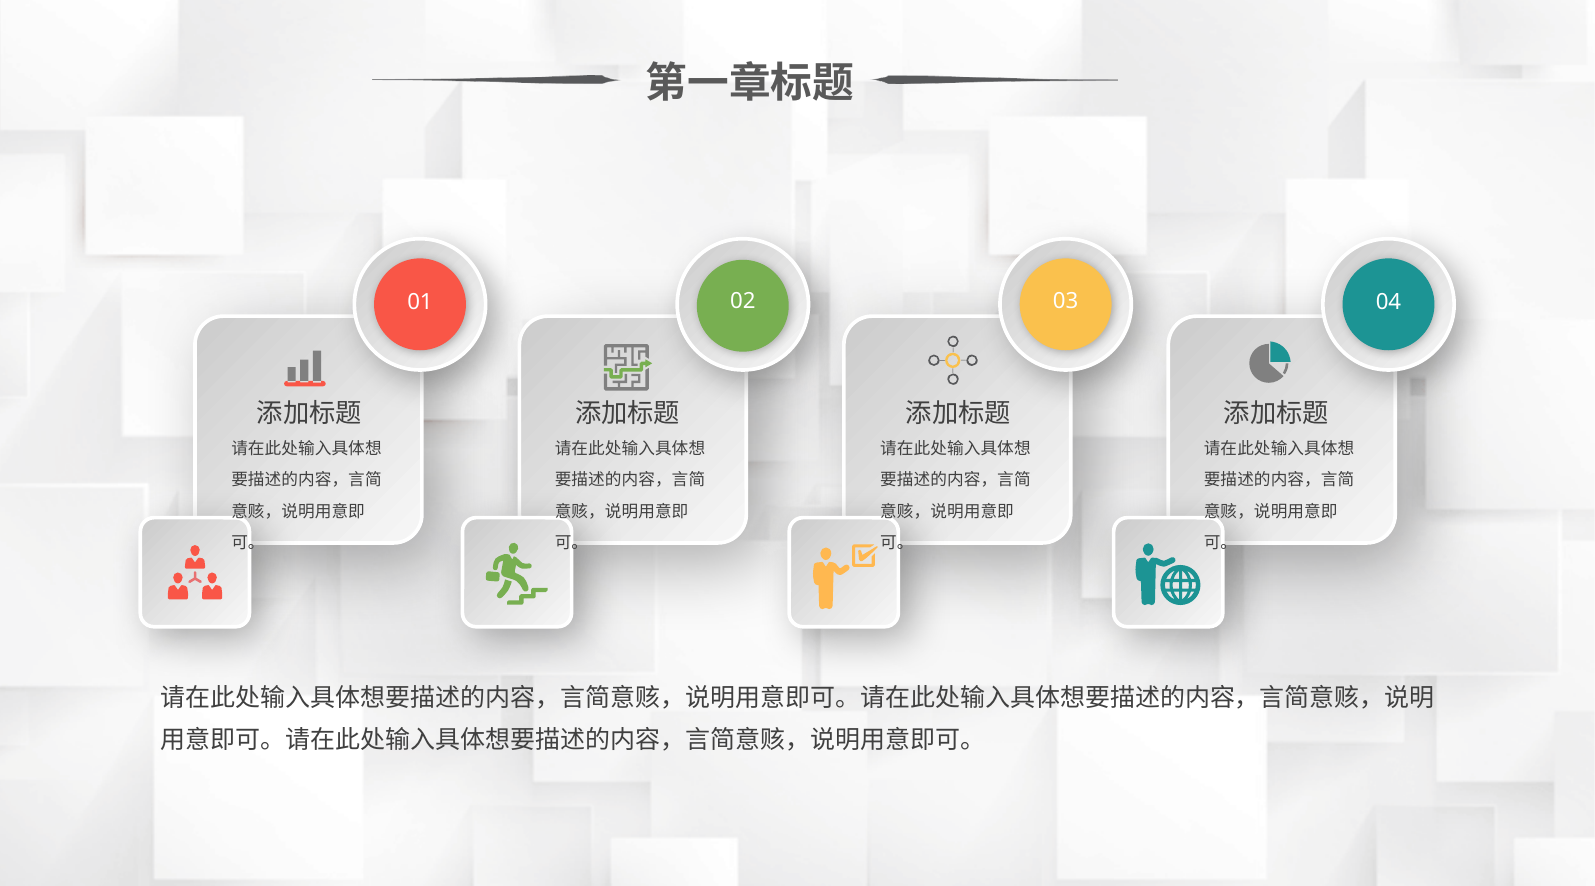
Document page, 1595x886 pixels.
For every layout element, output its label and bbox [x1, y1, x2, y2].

text_box [1322, 238, 1455, 371]
text_box [1188, 388, 1375, 526]
text_box [1168, 315, 1396, 544]
text_box [843, 315, 1071, 544]
text_box [140, 517, 250, 627]
text_box [1113, 517, 1224, 627]
text_box [354, 238, 486, 371]
text_box [999, 238, 1132, 371]
text_box [539, 388, 726, 526]
text_box [865, 388, 1052, 526]
text_box [519, 315, 747, 544]
text_box [194, 315, 423, 544]
text_box [216, 388, 403, 526]
text_box [676, 238, 809, 371]
text_box [788, 517, 899, 627]
picture [0, 0, 1595, 886]
text_box [462, 517, 572, 627]
